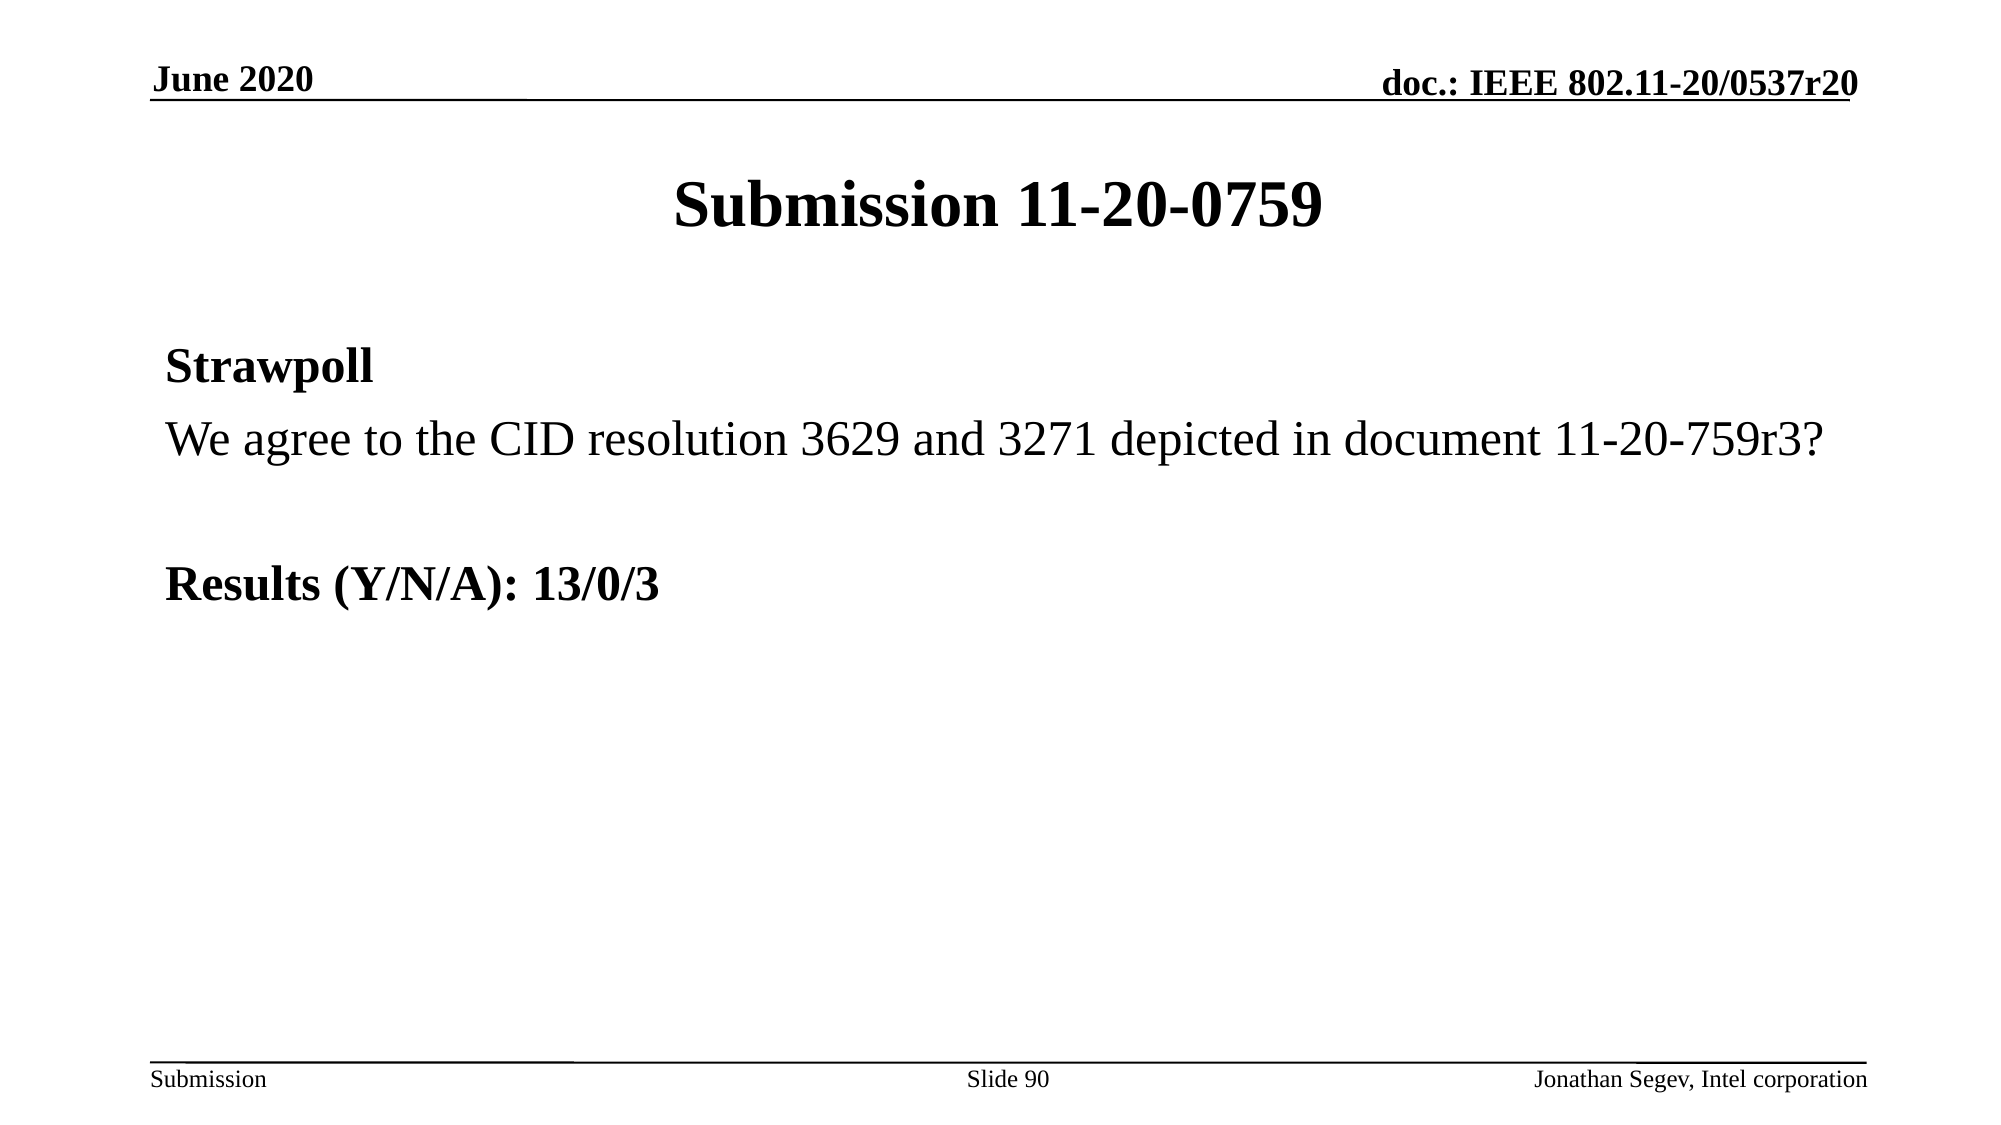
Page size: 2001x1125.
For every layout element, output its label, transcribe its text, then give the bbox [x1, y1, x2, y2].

title Submission 11-20-0759 [149, 112, 1850, 288]
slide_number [152, 54, 563, 100]
list Strawpoll We agree to the CID resolution 3629 and 3271 depicted in document 11-20-759r3? Results (Y/N/A): 13/0/3 [149, 324, 1850, 1000]
footer Jonathan Segev, Intel corporation [1171, 1061, 1869, 1093]
slide_number Slide 90 [950, 1061, 1067, 1123]
